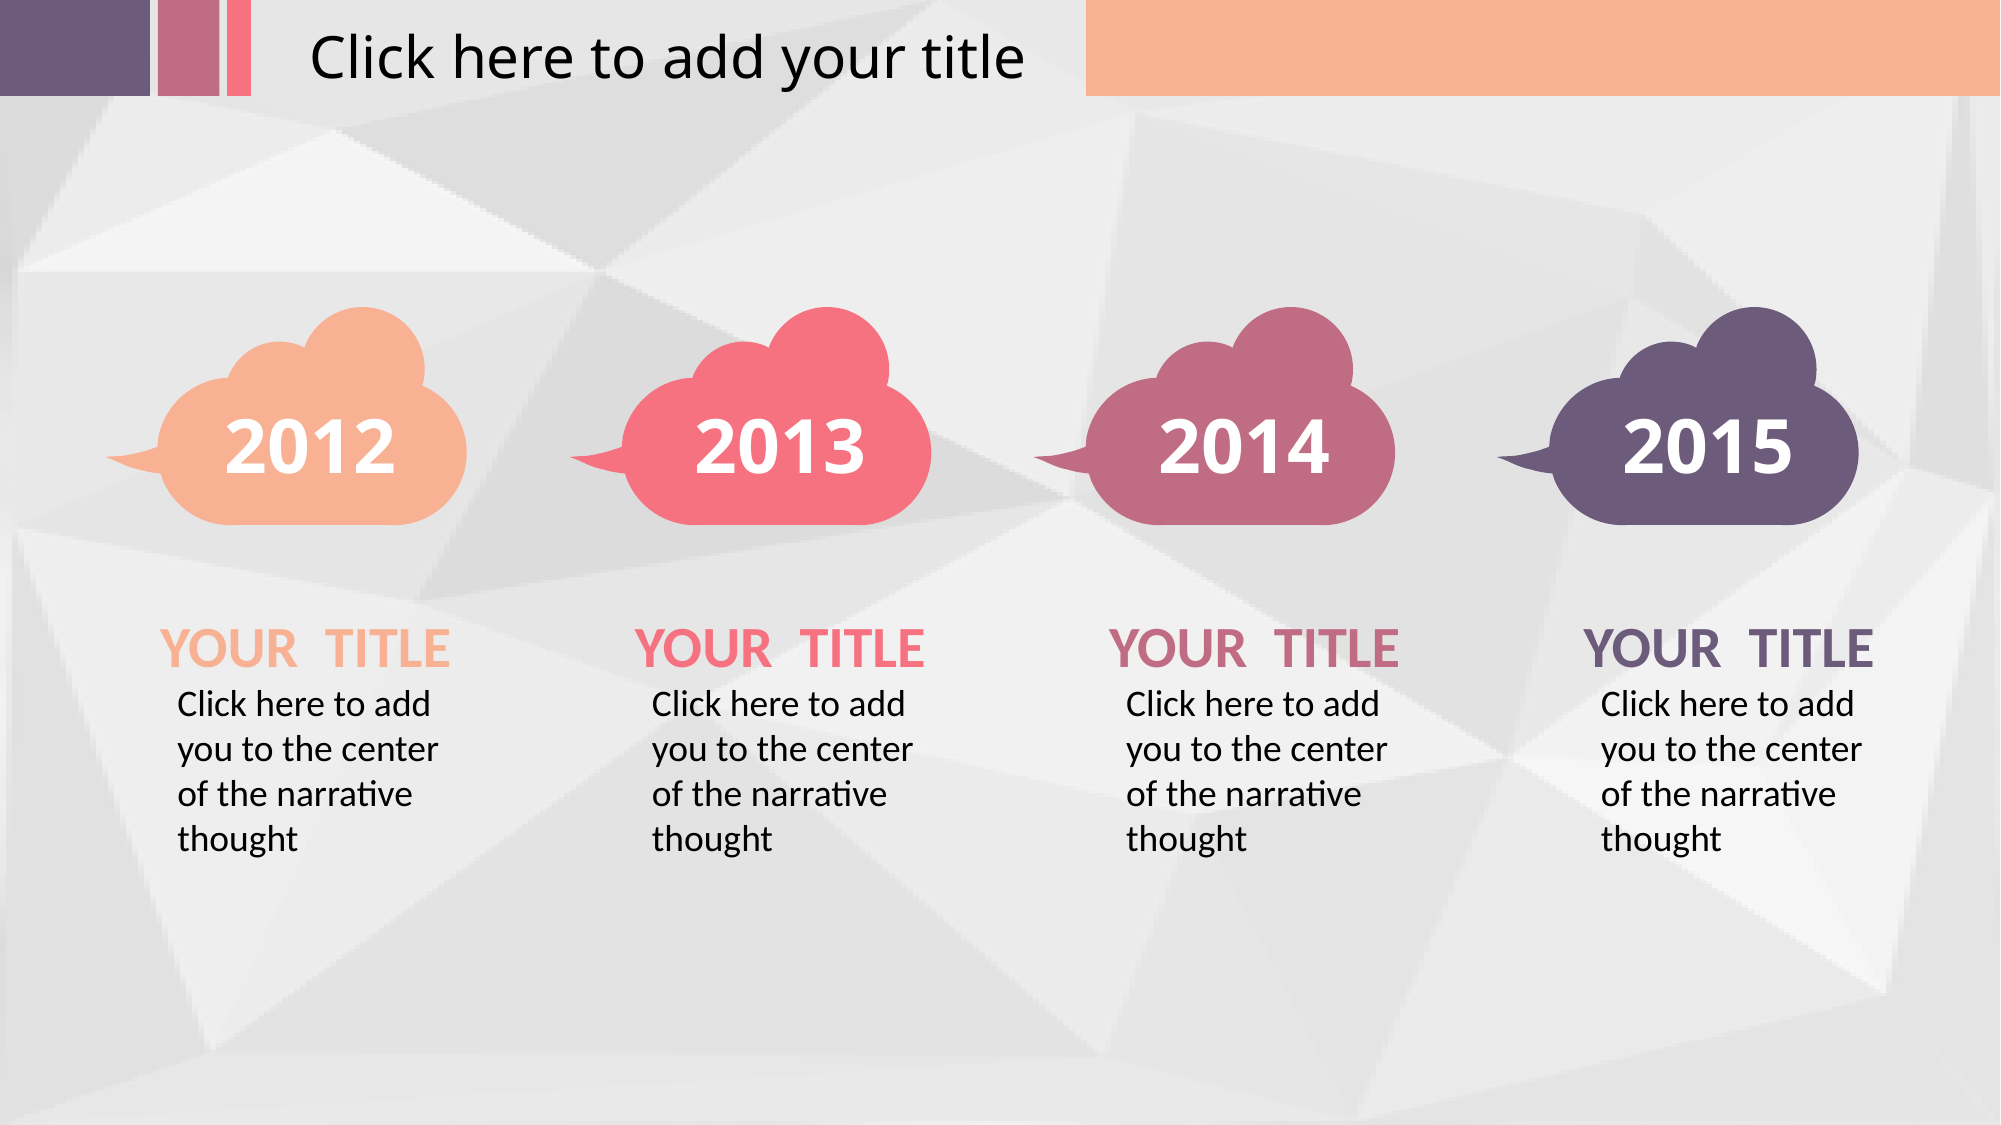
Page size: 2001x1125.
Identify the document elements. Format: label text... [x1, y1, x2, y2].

text_box 2012 [209, 390, 412, 496]
text_box YOUR TITLE Click here to add you to the center of the narrative thought [1094, 601, 1416, 867]
text_box Click here to add your title [295, 12, 1042, 168]
text_box 2013 [679, 390, 882, 496]
text_box [1033, 307, 1396, 526]
text_box 2015 [1608, 390, 1810, 496]
text_box [569, 307, 932, 526]
text_box [227, 0, 251, 96]
text_box [157, 0, 220, 96]
text_box YOUR TITLE Click here to add you to the center of the narrative thought [620, 601, 941, 867]
text_box [0, 0, 150, 96]
picture [0, 0, 2001, 1125]
text_box [1086, 0, 2000, 96]
text_box [1496, 307, 1859, 526]
text_box YOUR TITLE Click here to add you to the center of the narrative thought [145, 601, 467, 867]
text_box 2014 [1144, 390, 1346, 496]
text_box YOUR TITLE Click here to add you to the center of the narrative thought [1568, 601, 1890, 867]
text_box [105, 307, 467, 526]
